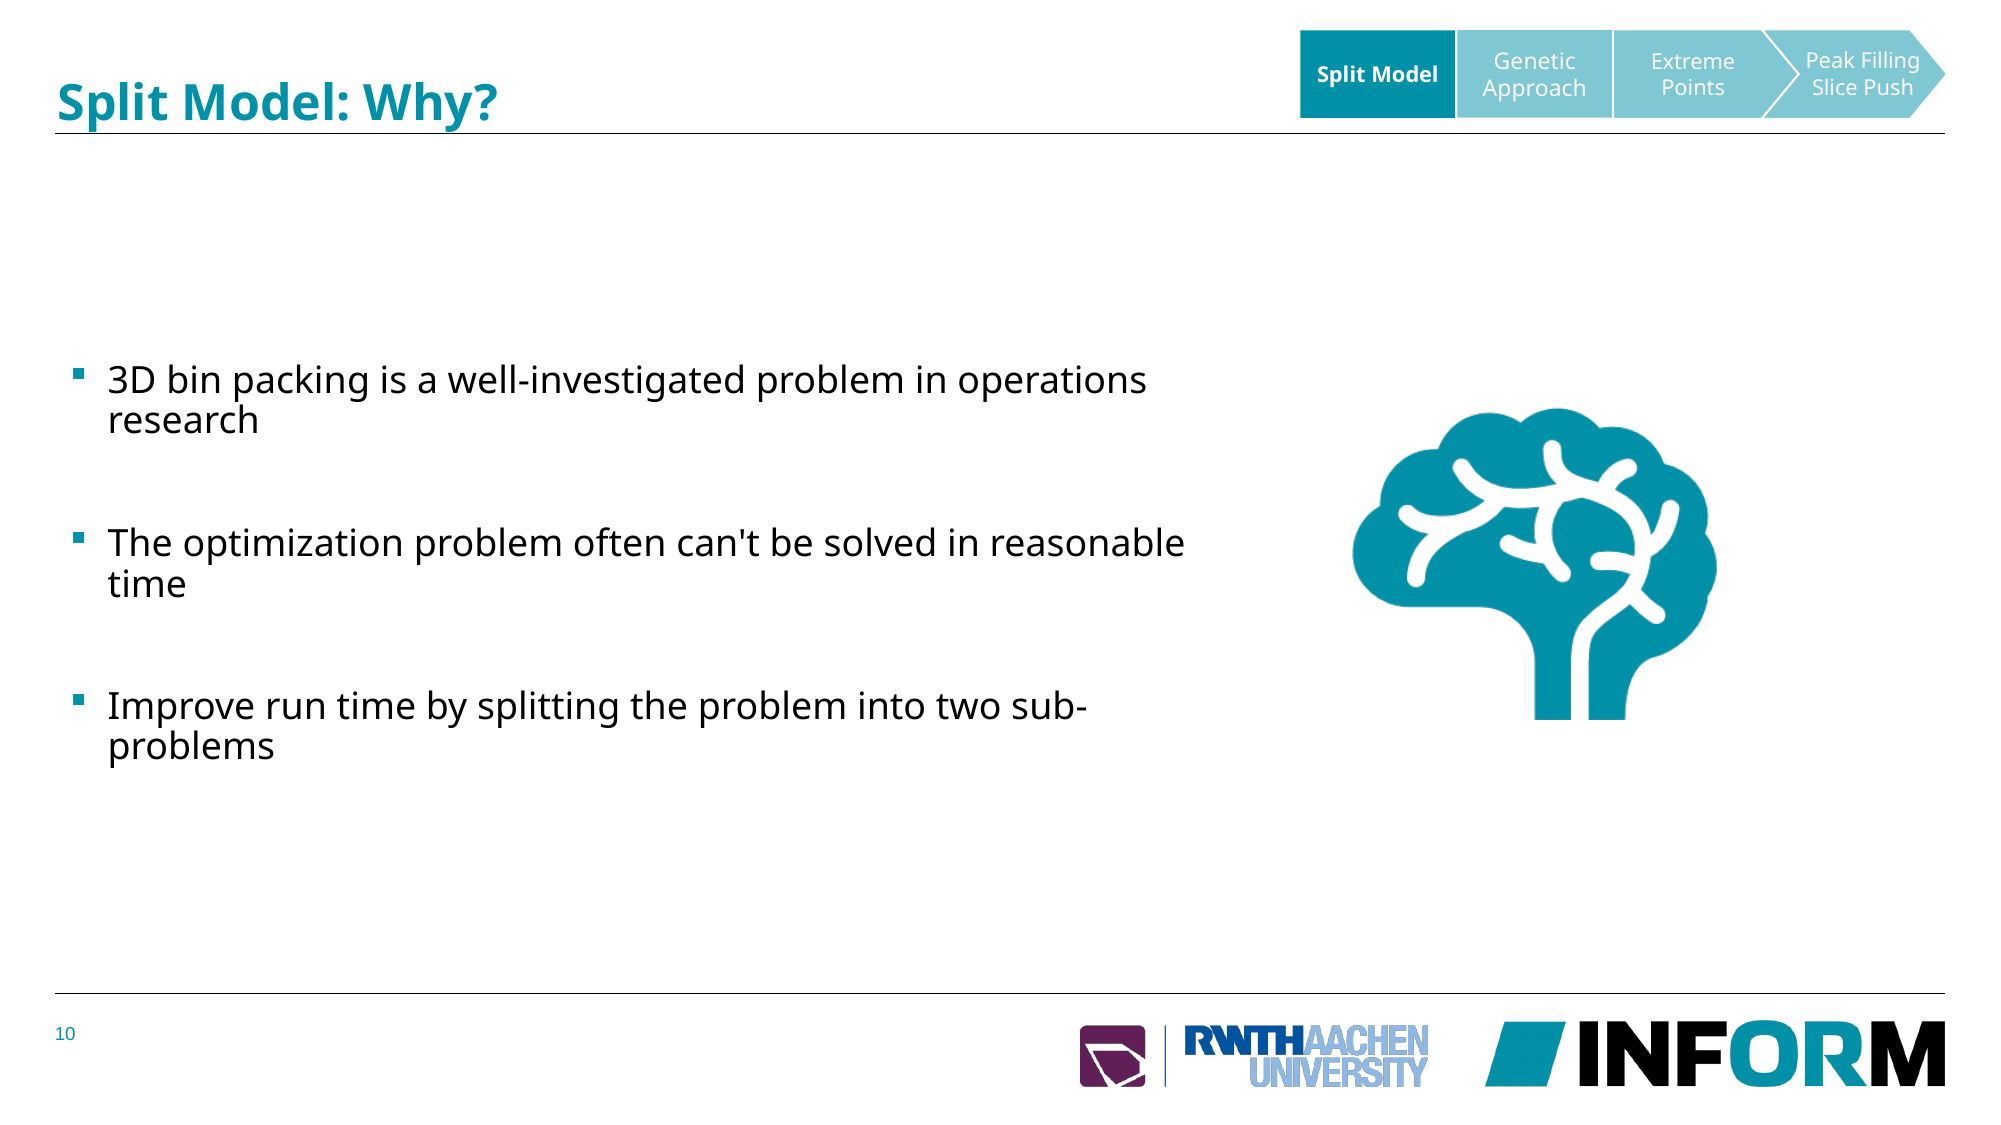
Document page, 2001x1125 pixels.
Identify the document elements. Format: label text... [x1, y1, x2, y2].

picture [1485, 1020, 1945, 1087]
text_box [1300, 29, 1948, 119]
title Split Model: Why? [42, 70, 1948, 143]
list 3D bin packing is a well-investigated problem in operations research The optimization problem often can't be solved in reasonable time Improve run time by splitting the problem into two sub-problems [55, 161, 1242, 968]
picture [1316, 345, 1753, 784]
picture [1080, 1025, 1428, 1087]
